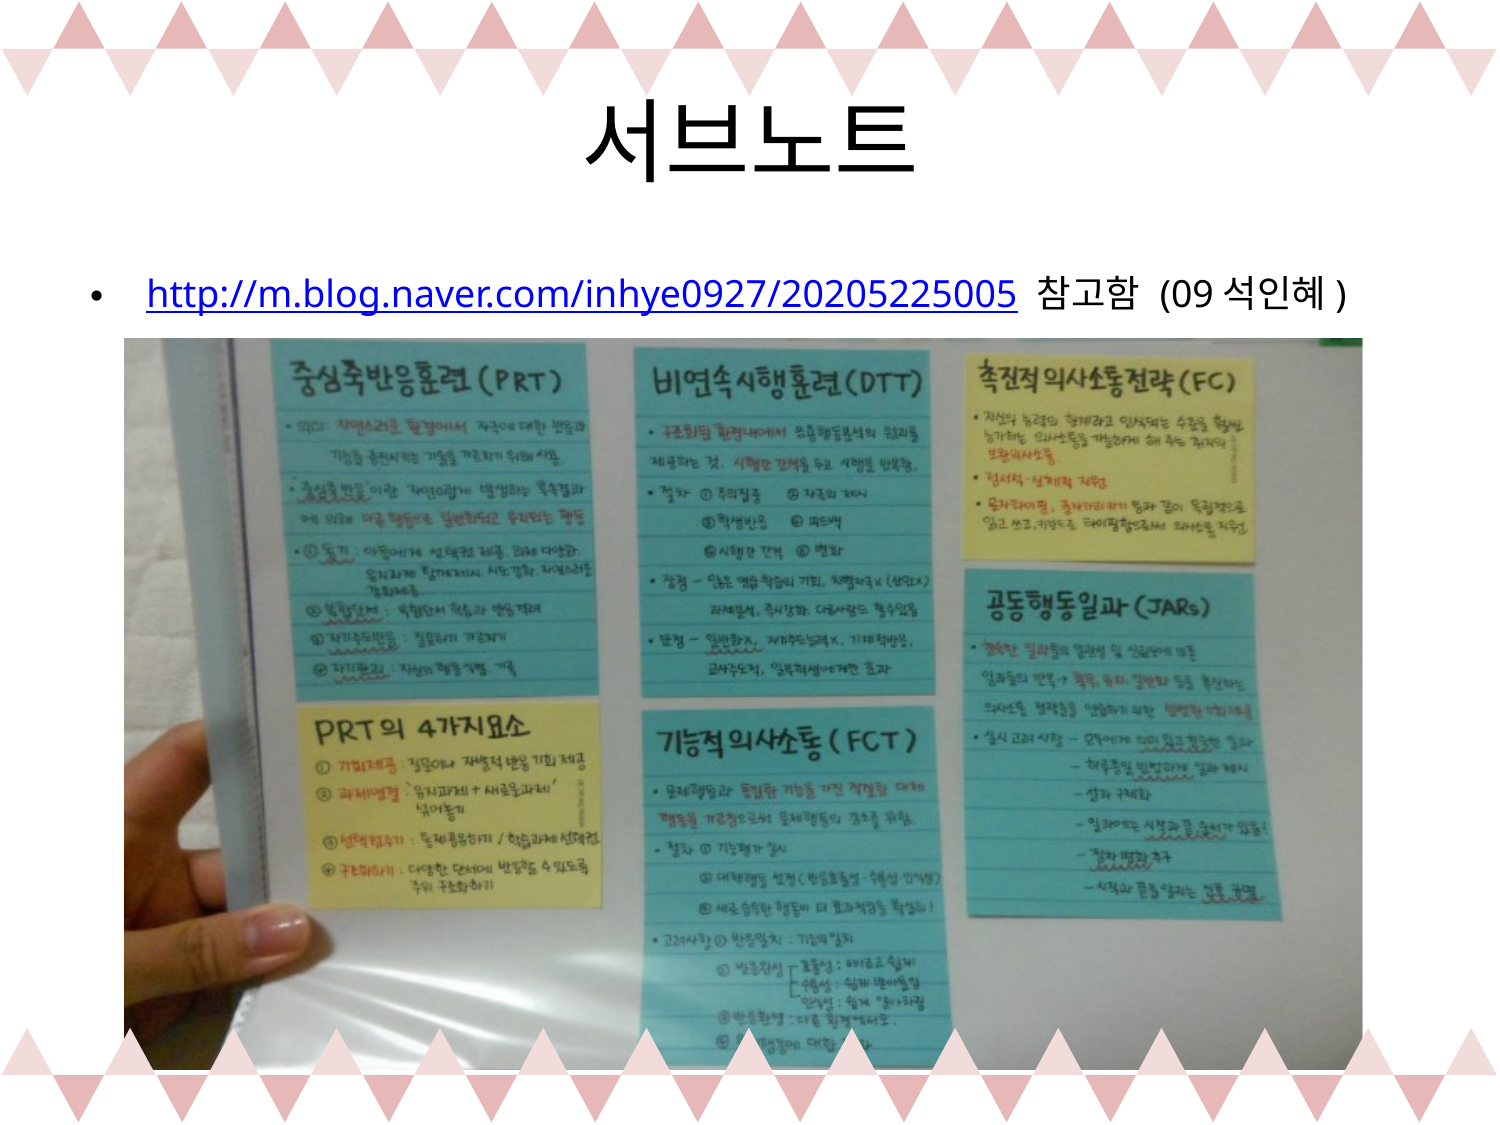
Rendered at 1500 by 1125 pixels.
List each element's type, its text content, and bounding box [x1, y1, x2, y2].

title 서브노트 [75, 106, 1425, 233]
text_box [1, 1027, 1498, 1123]
list http://m.blog.naver.com/inhye0927/20205225005 참고함 (09석인혜) [75, 262, 1425, 1005]
picture [123, 337, 1365, 1027]
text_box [1, 1, 1498, 97]
